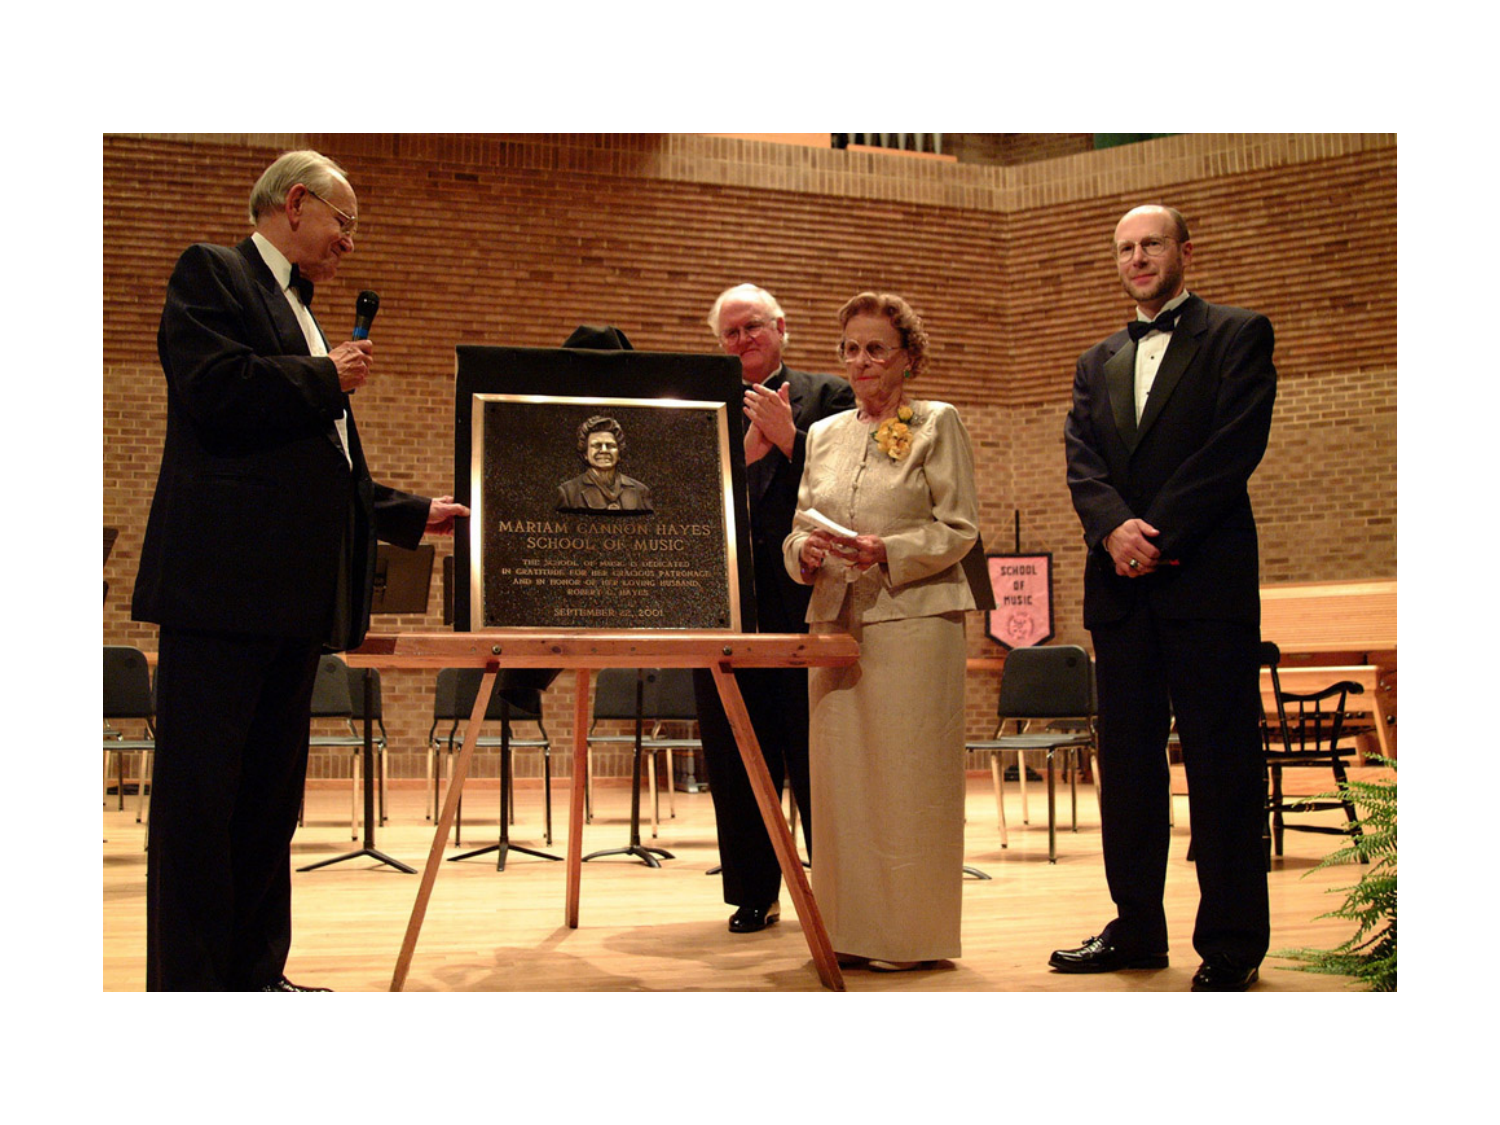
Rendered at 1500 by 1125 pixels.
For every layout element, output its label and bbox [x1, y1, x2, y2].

picture [102, 133, 1398, 992]
